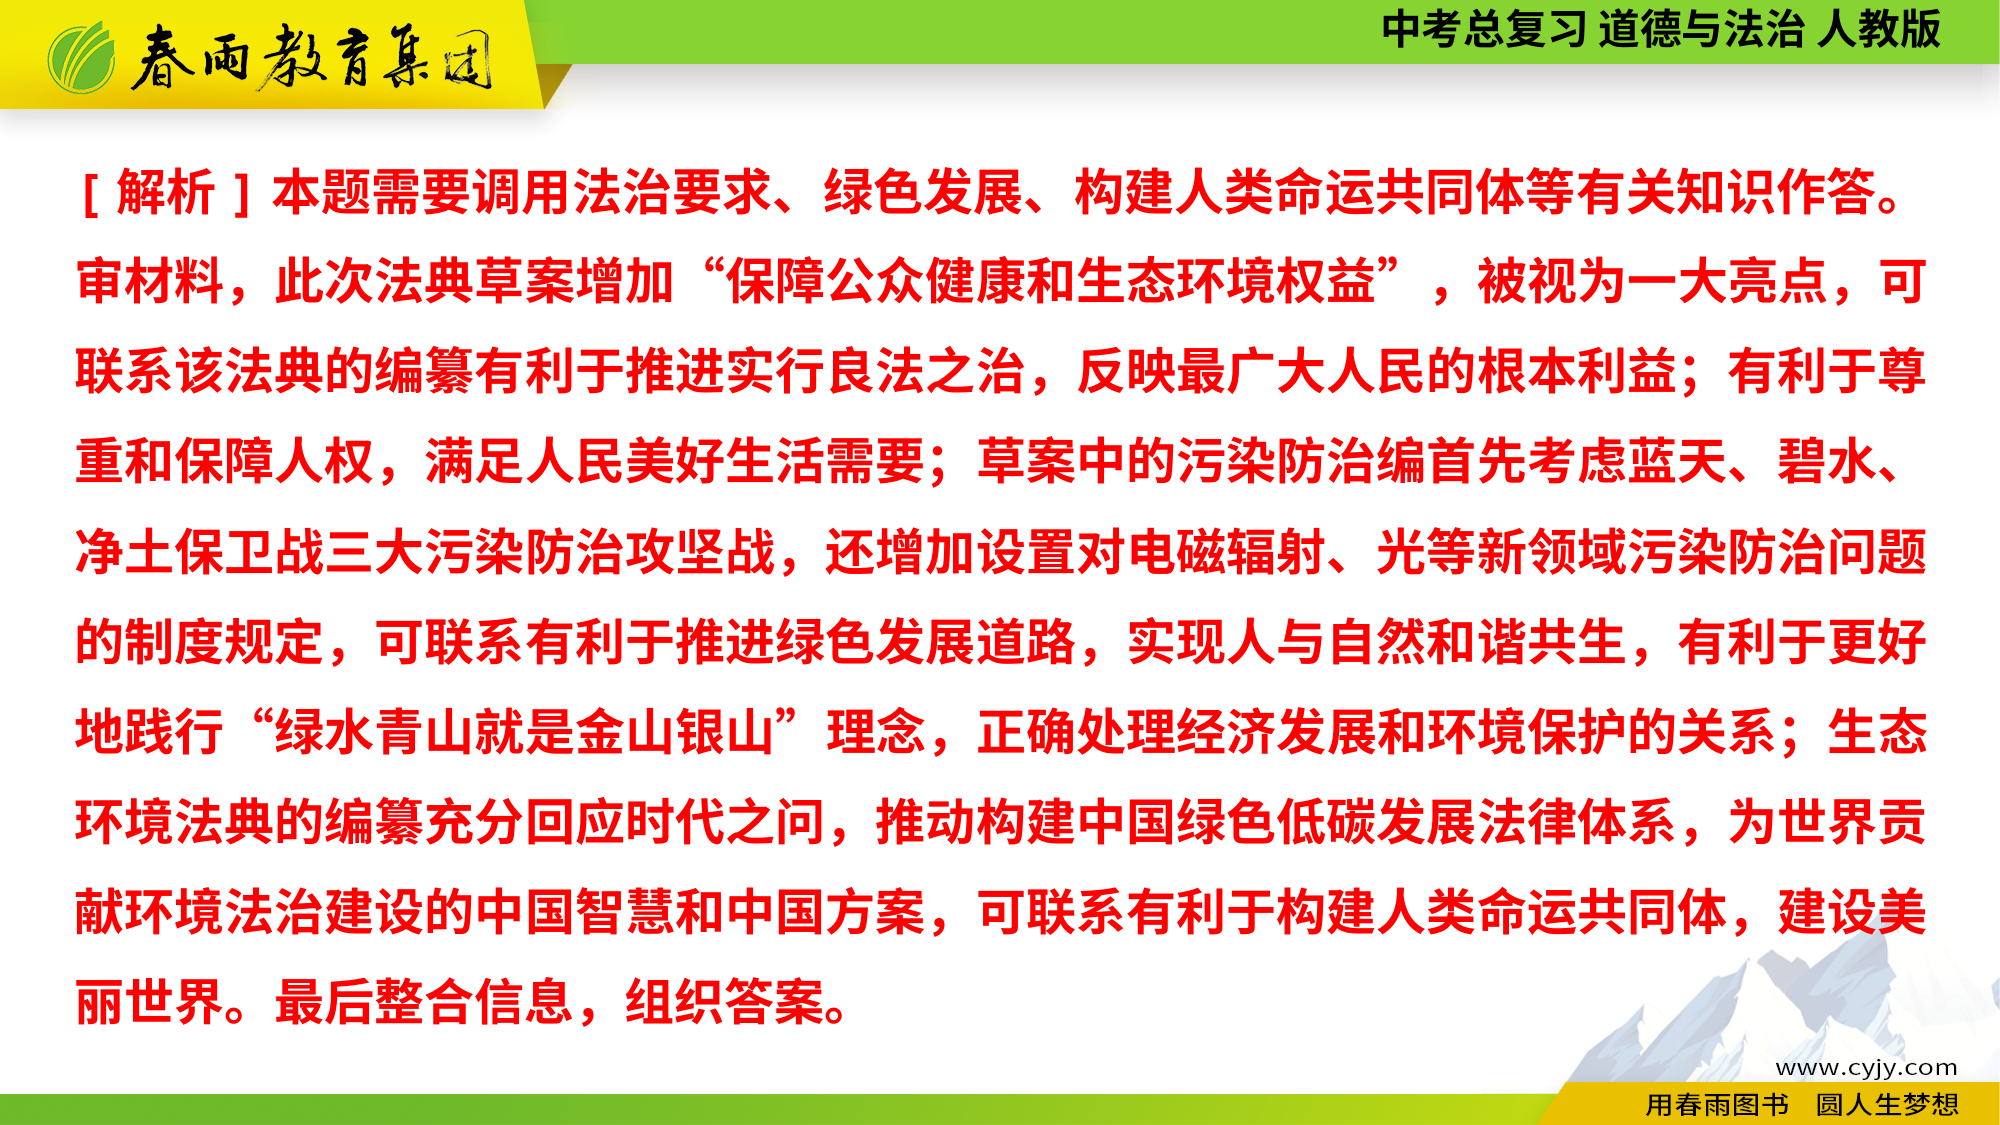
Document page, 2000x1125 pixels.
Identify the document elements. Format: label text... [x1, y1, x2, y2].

list [解析]本题需要调用法治要求、绿色发展、构建人类命运共同体等有关知识作答。审材料，此次法典草案增加“保障公众健康和生态环境权益”，被视为一大亮点，可联系该法典的编纂有利于推进实行良法之治，反映最广大人民的根本利益；有利于尊重和保障人权，满足人民美好生活需要；草案中的污染防治编首先考虑蓝天、碧水、净土保卫战三大污染防治攻坚战，还增加设置对电磁辐射、光等新领域污染防治问题的制度规定，可联系有利于推进绿色发展道路，实现人与自然和谐共生，有利于更好地践行“绿水青山就是金山银山”理念，正确处理经济发展和环境保护的关系；生态环境法典的编纂充分回应时代之问，推动构建中国绿色低碳发展法律体系，为世界贡献环境法治建设的中国智慧和中国方案，可联系有利于构建人类命运共同体，建设美丽世界。最后整合信息，组织答案。 [59, 122, 1944, 1035]
picture [0, 0, 2000, 1125]
